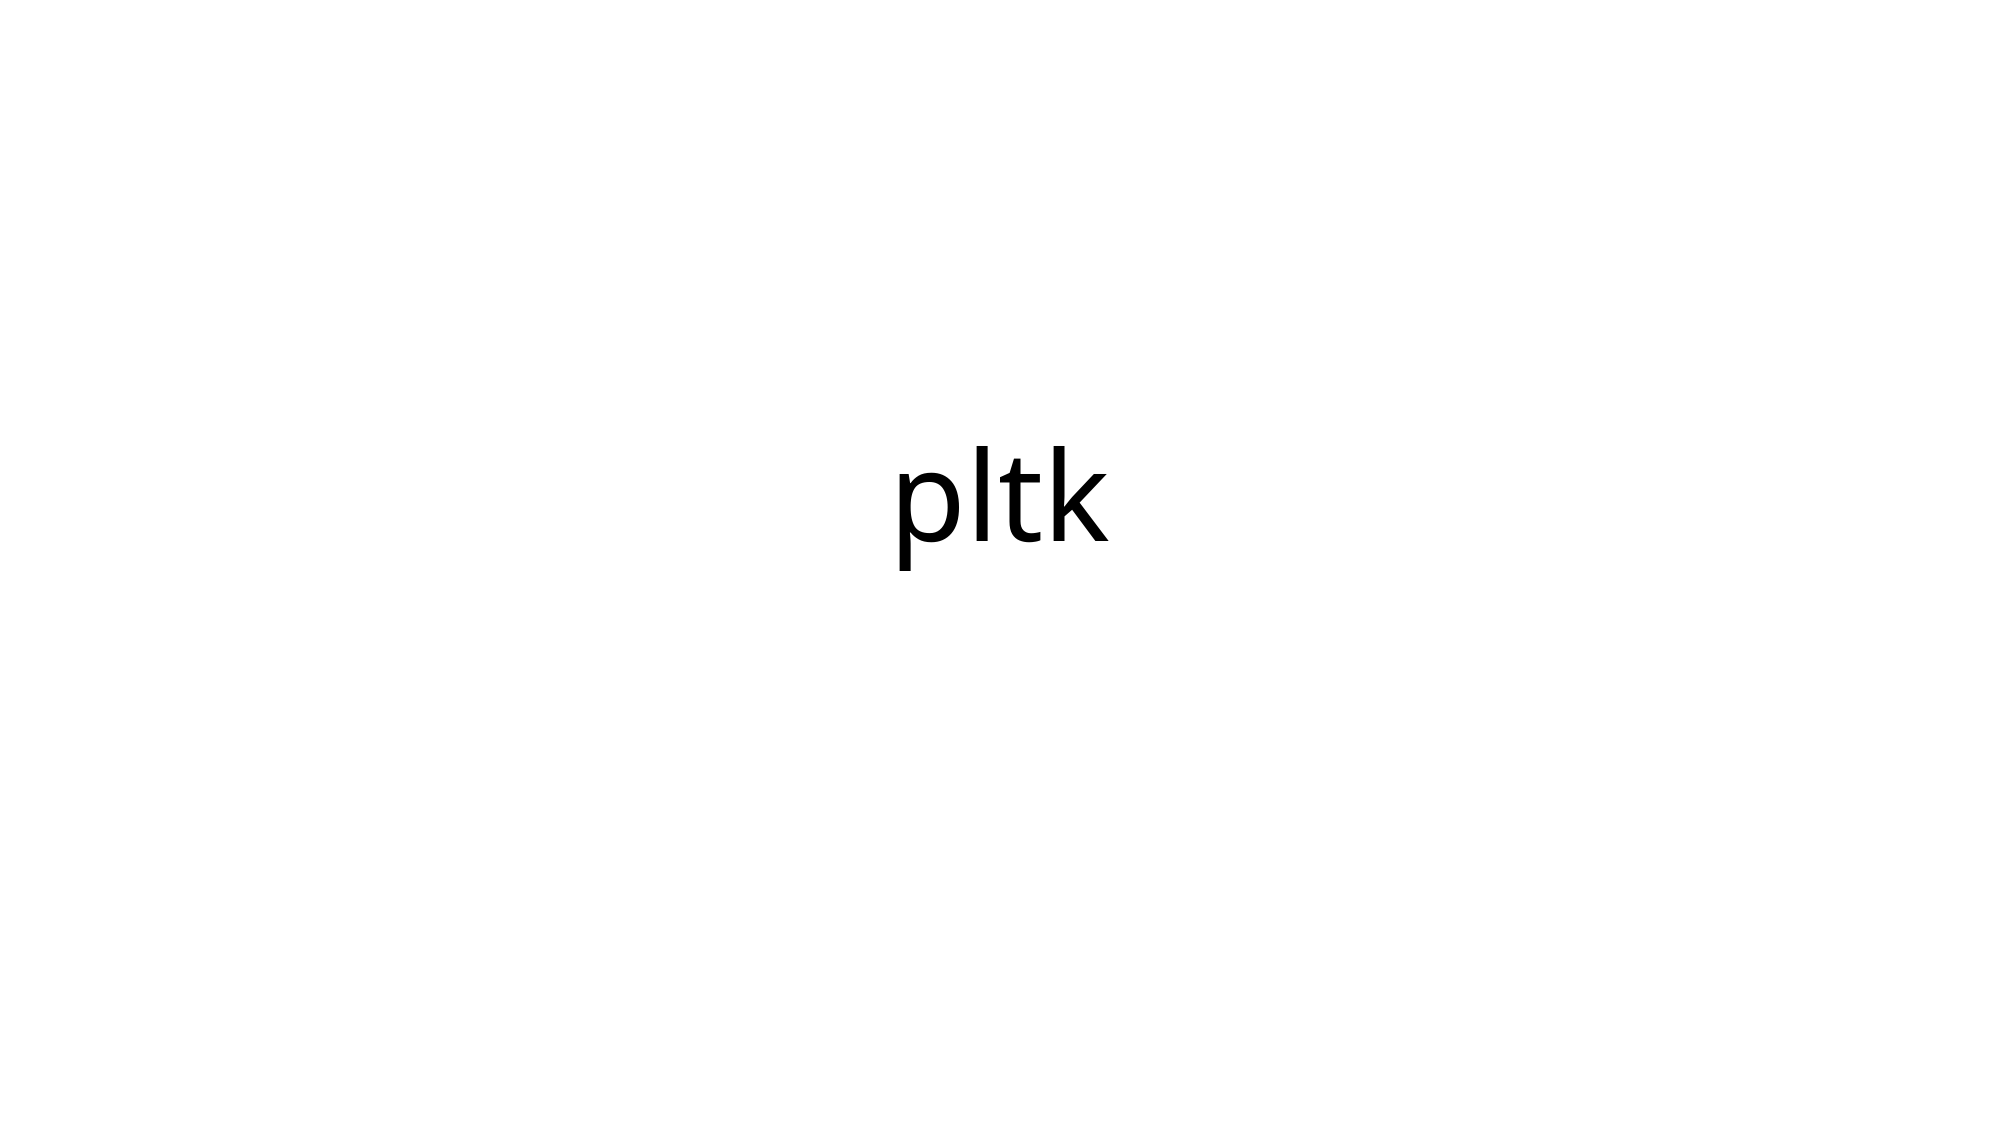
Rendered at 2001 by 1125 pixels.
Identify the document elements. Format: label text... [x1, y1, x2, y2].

title pltk [249, 184, 1750, 576]
